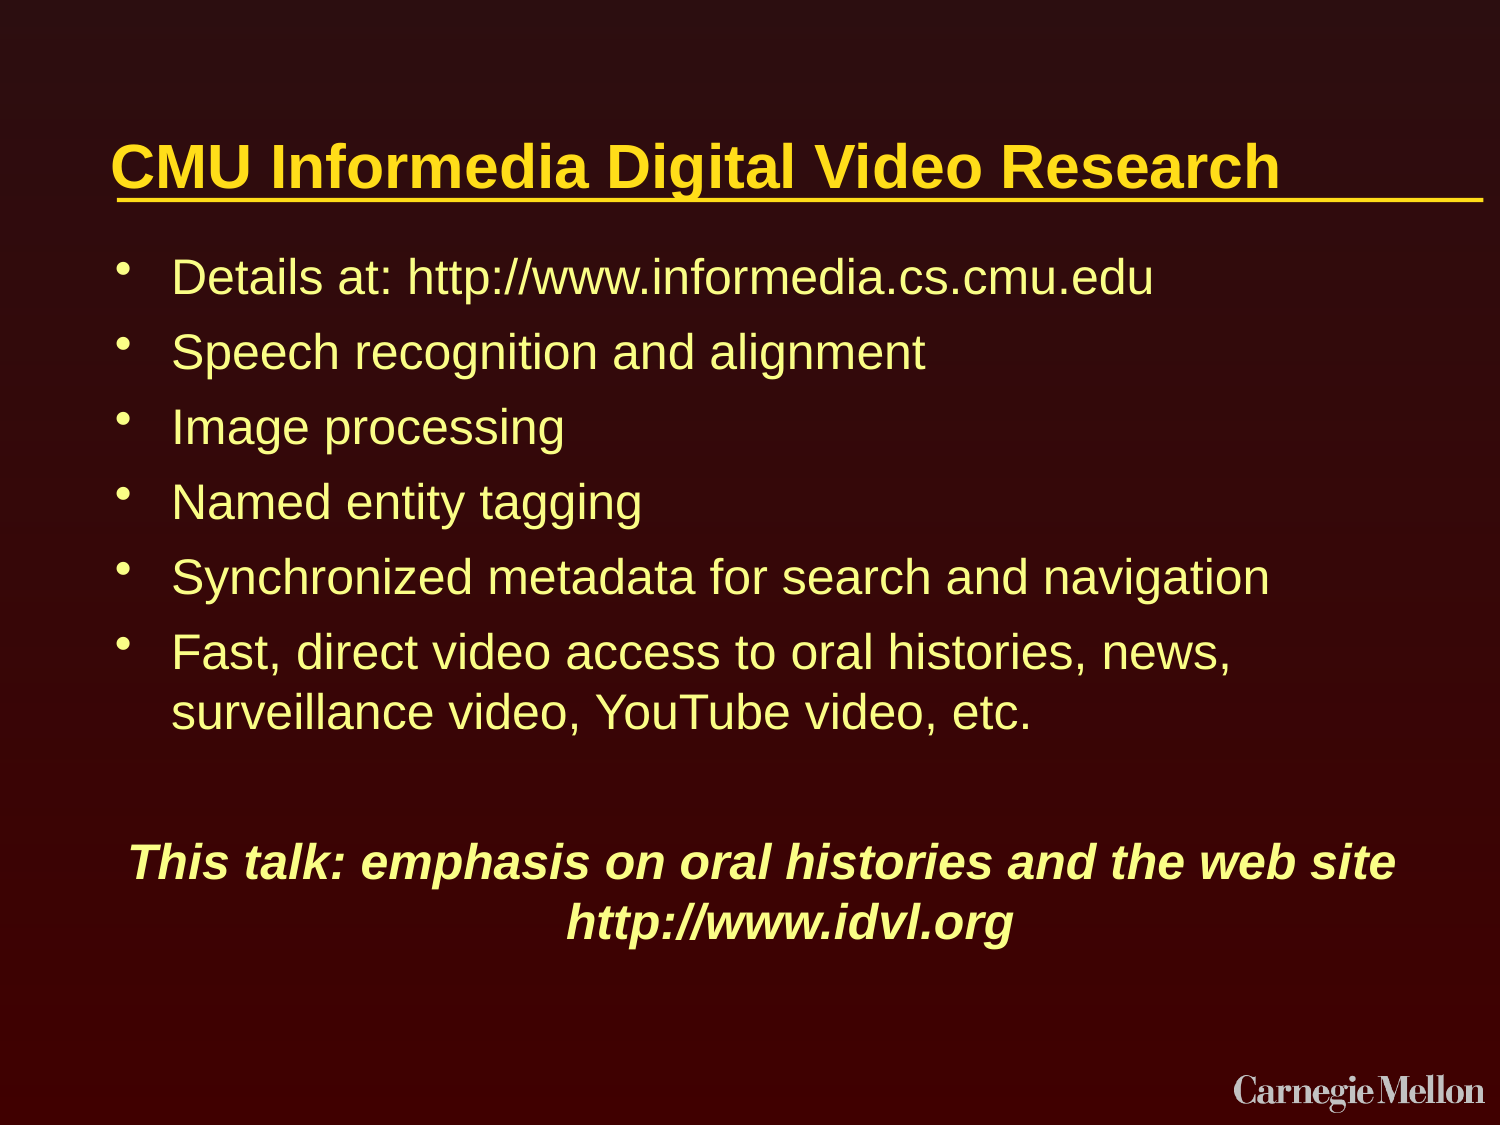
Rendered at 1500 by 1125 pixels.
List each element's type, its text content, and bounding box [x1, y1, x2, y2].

list Details at: http://www.informedia.cs.cmu.edu Speech recognition and alignment Image processing Named entity tagging Synchronized metadata for search and navigation Fast, direct video access to oral histories, news, surveillance video, YouTube video, etc. This talk: emphasis on oral histories and the web site http://www.idvl.org [99, 236, 1426, 1026]
picture [1234, 1074, 1485, 1113]
title CMU Informedia Digital Video Research [95, 68, 1372, 258]
